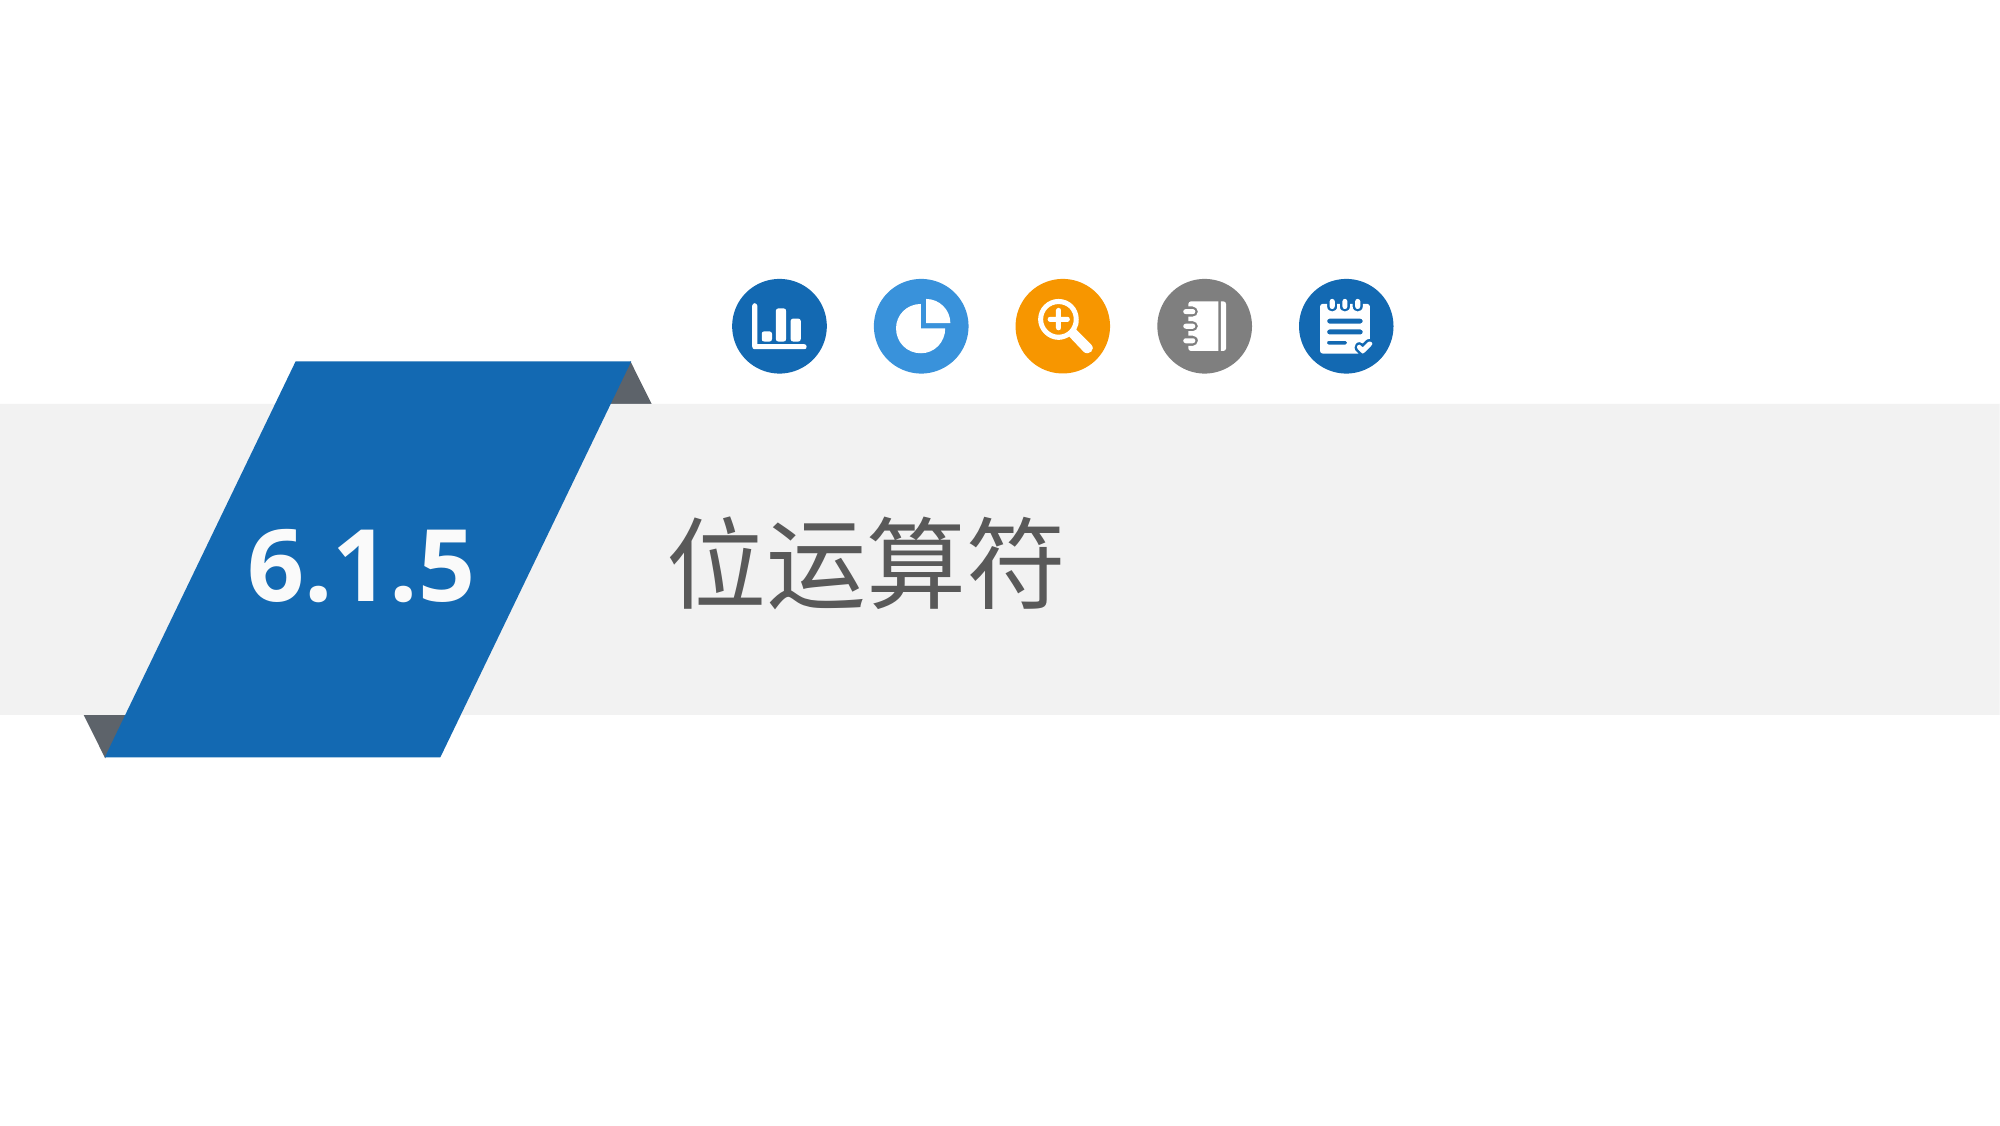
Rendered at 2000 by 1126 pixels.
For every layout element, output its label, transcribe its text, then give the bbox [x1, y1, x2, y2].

text_box 位运算符 [651, 494, 1612, 630]
text_box 6.1.5 [232, 494, 517, 630]
